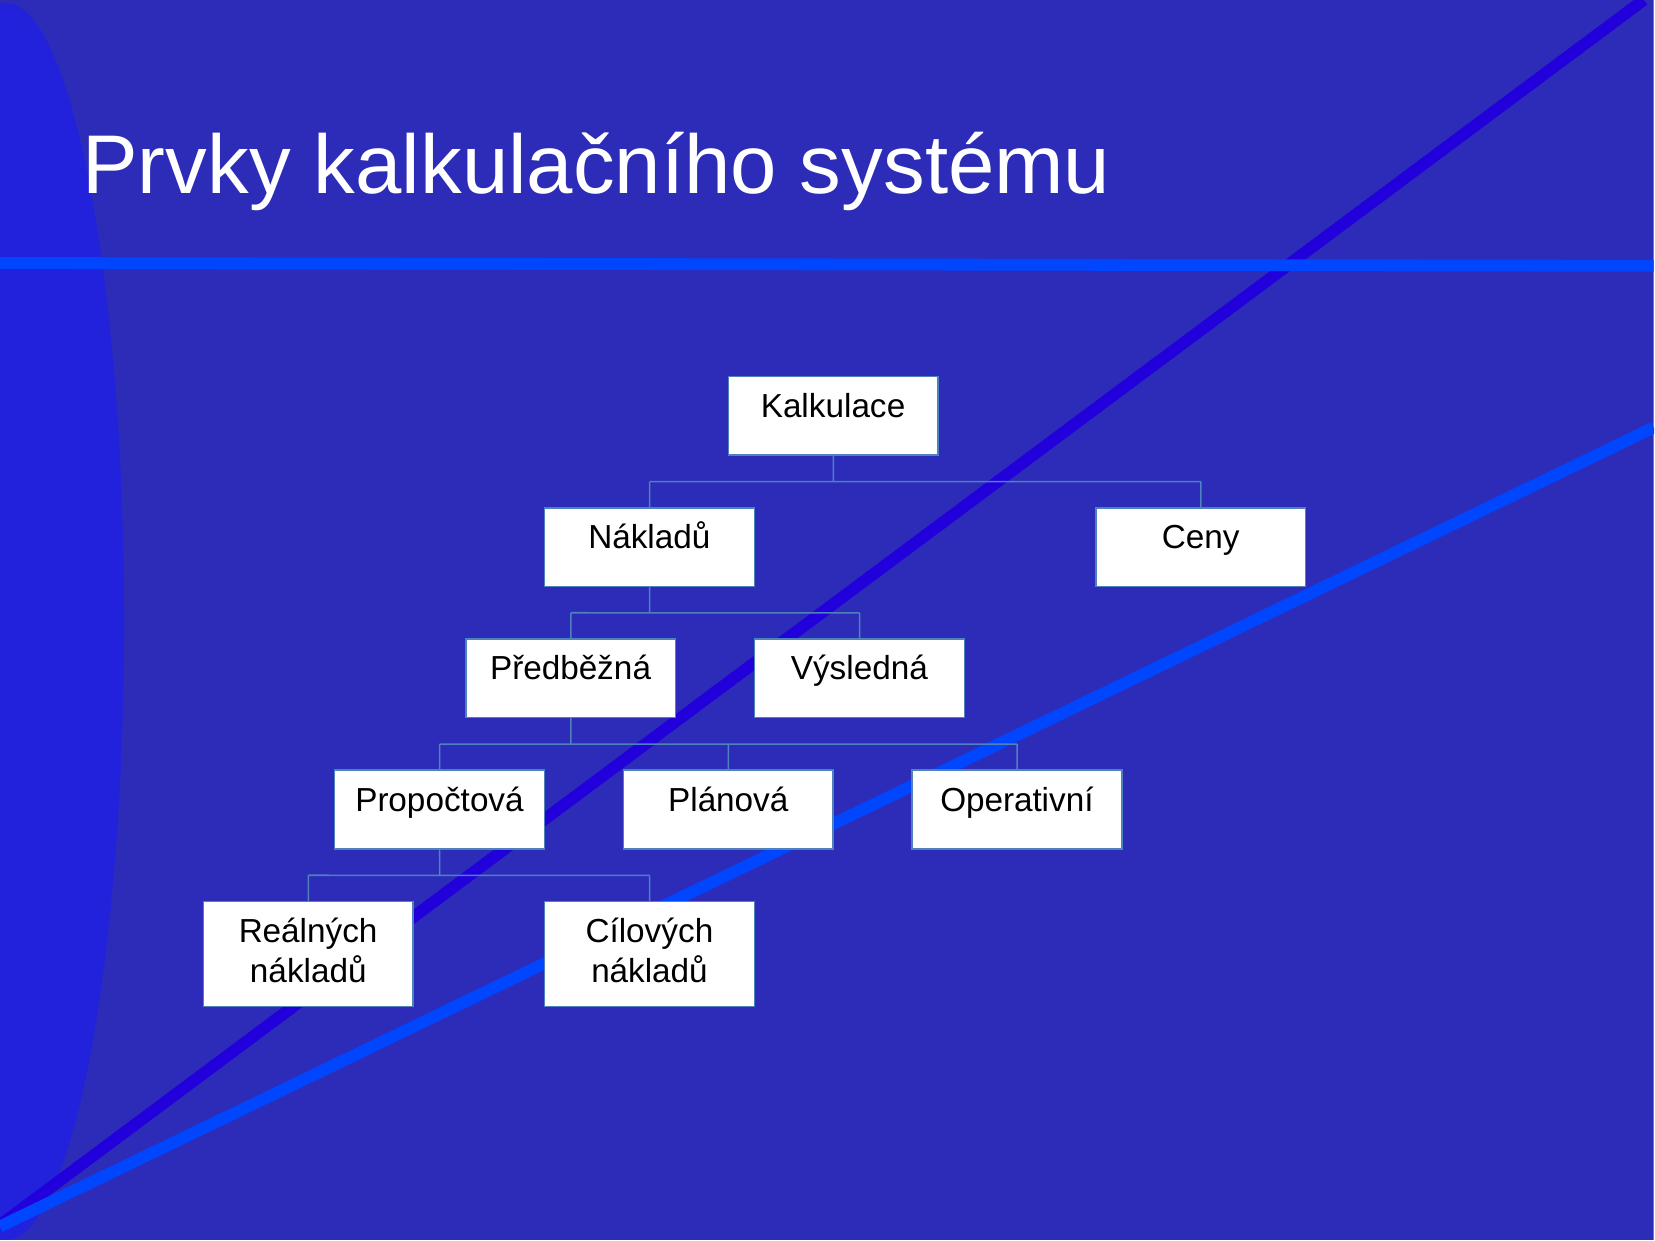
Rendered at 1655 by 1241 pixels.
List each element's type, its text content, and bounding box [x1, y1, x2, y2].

title Prvky kalkulačního systému [80, 110, 1574, 318]
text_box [176, 350, 1490, 1034]
